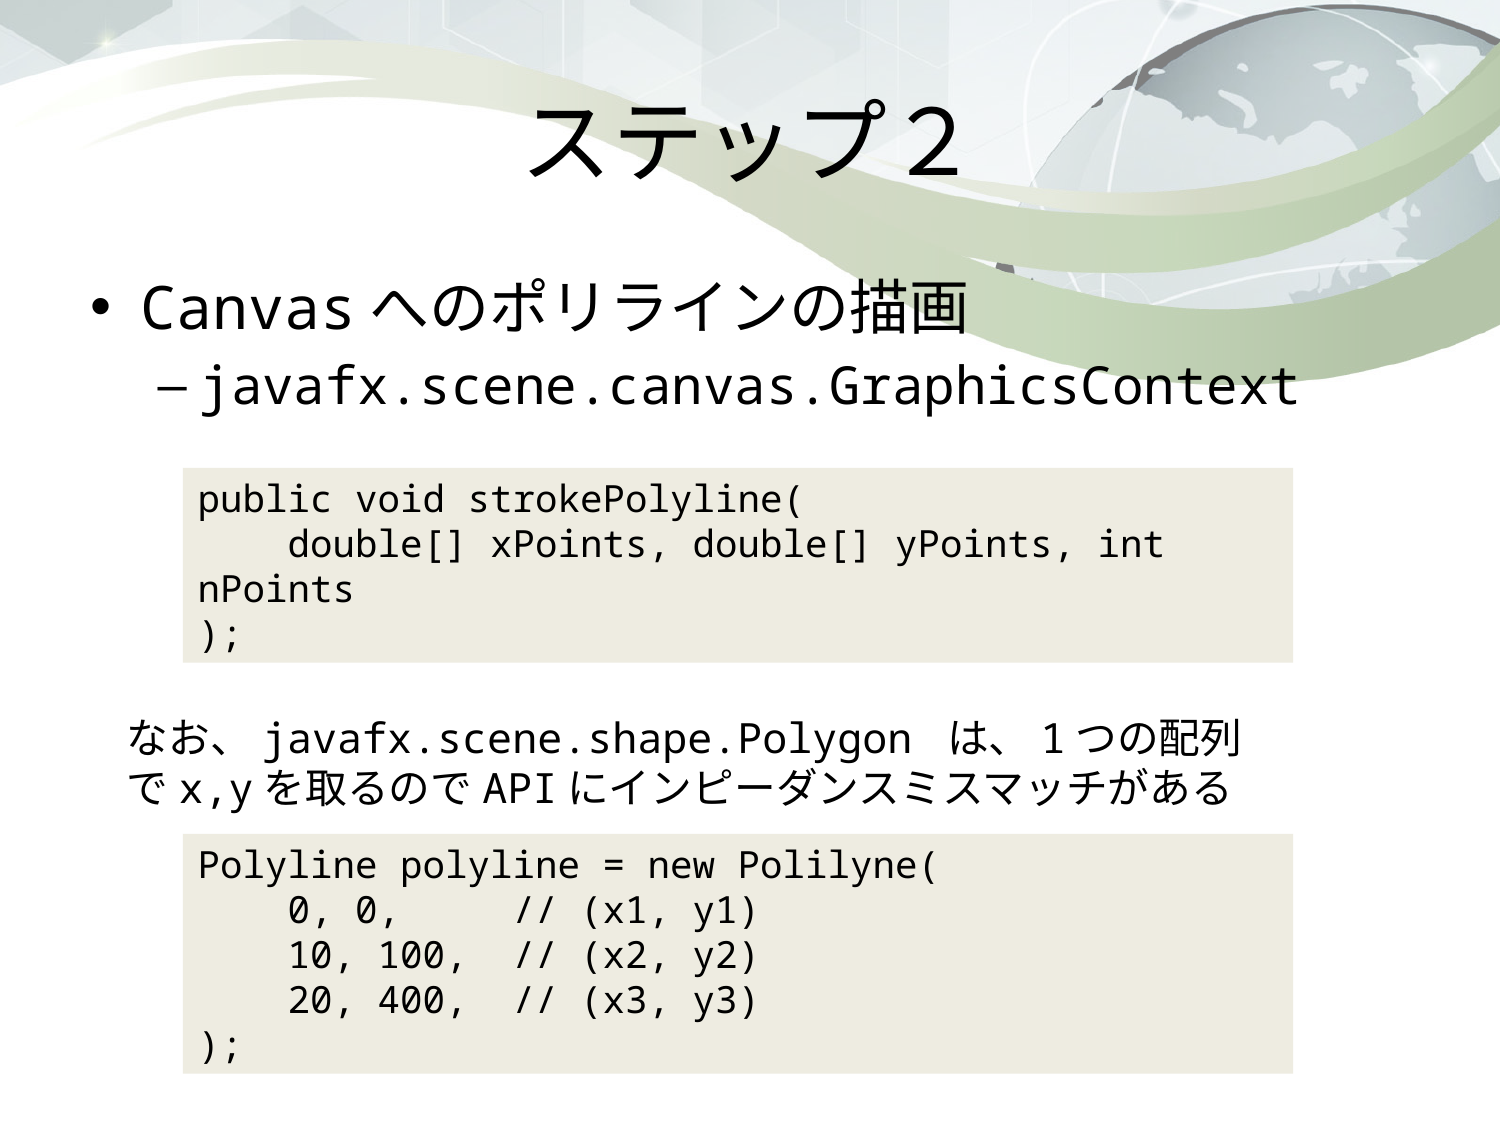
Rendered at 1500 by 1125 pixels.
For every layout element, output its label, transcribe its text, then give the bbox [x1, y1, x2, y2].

title ステップ２ [75, 45, 1425, 233]
list Canvasへのポリラインの描画 javafx.scene.canvas.GraphicsContext [75, 262, 1425, 467]
text_box なお、javafx.scene.shape.Polygon は、1つの配列でx,yを取るのでAPIにインピーダンスミスマッチがある [112, 704, 1270, 819]
text_box Polyline polyline = new Polilyne( 0, 0, // (x1, y1) 10, 100, // (x2, y2) 20, 400, // (x3, y3) ); [182, 833, 1294, 1074]
text_box public void strokePolyline( double[] xPoints, double[] yPoints, int nPoints ); [182, 467, 1294, 663]
